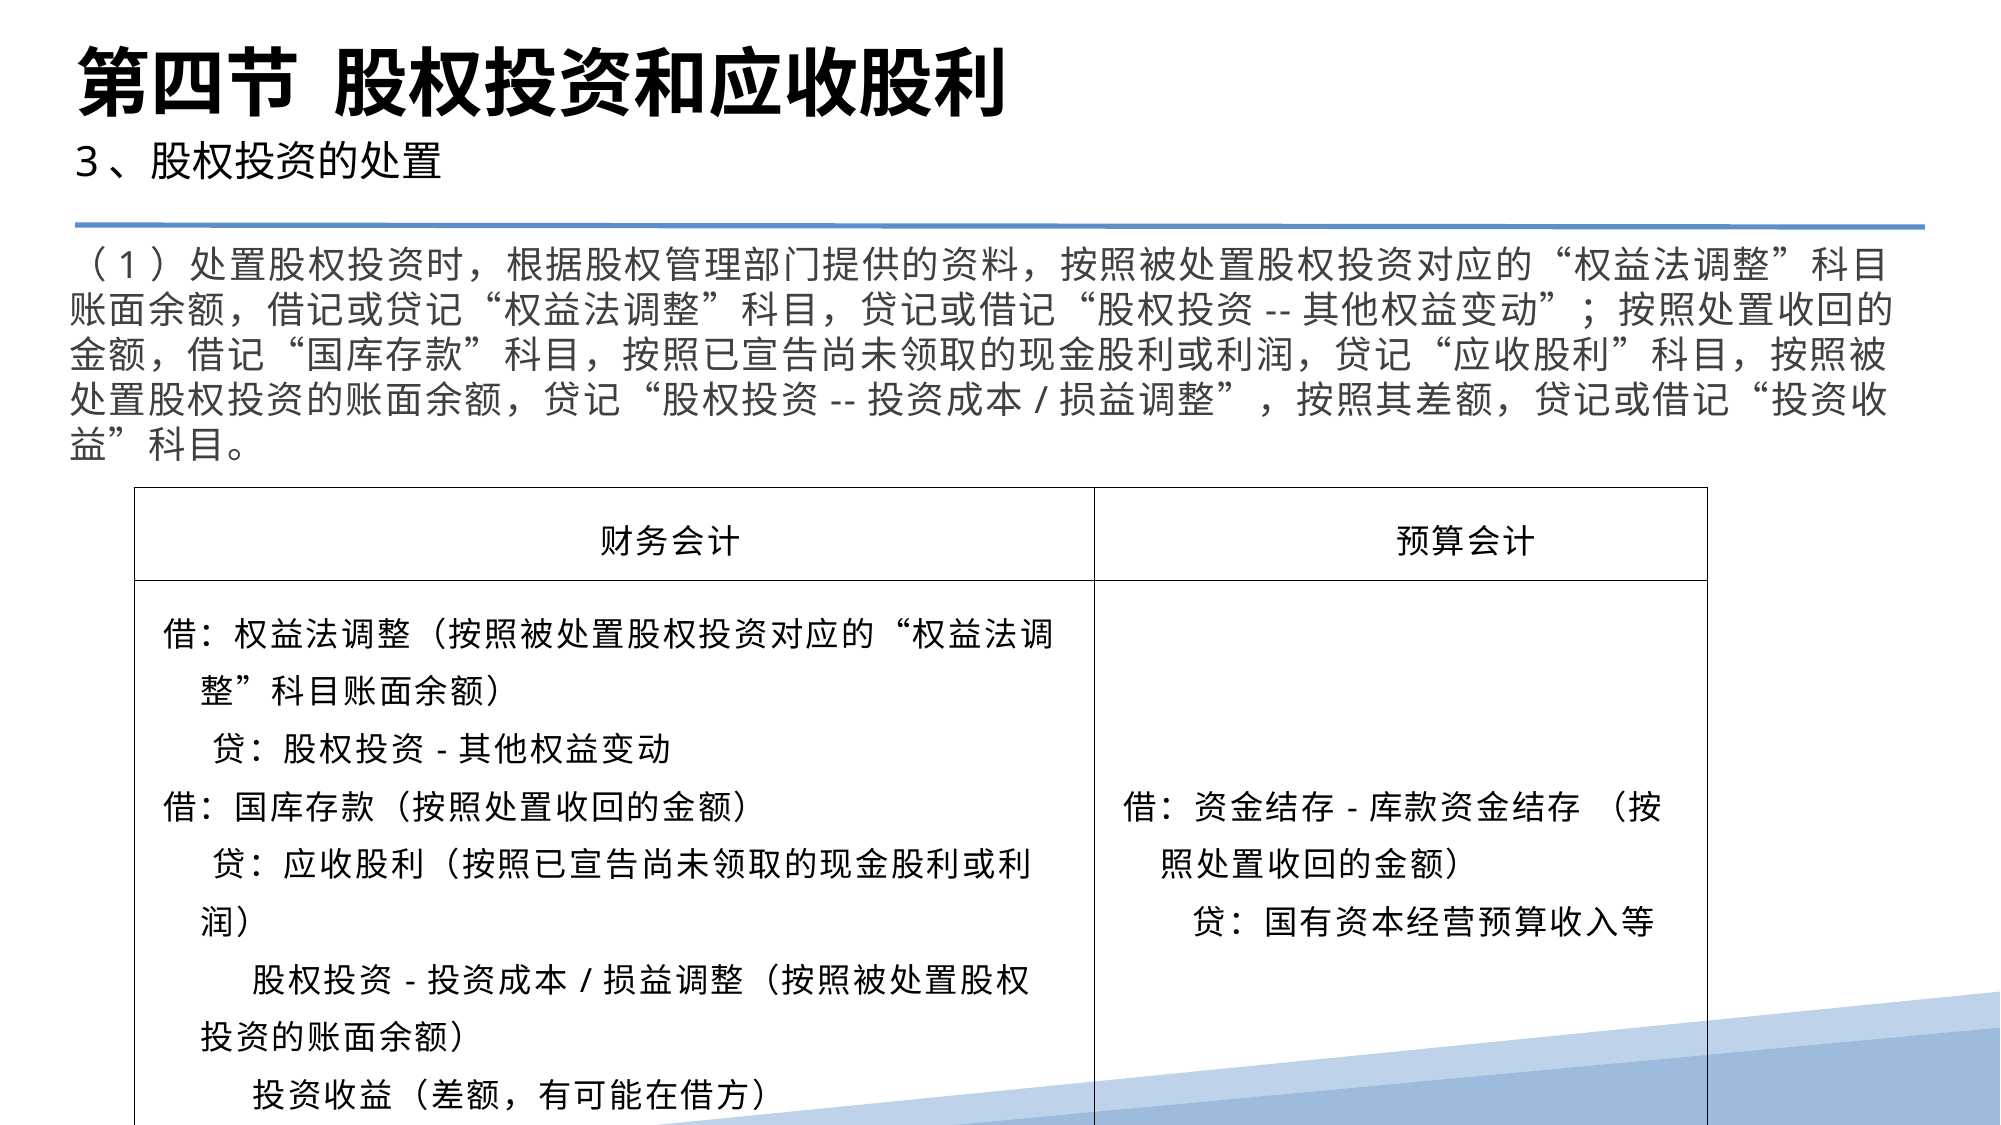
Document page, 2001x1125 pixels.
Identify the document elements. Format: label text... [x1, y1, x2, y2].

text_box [656, 991, 2000, 1125]
table_header 预算会计 [1095, 488, 1707, 580]
table_cell 借：权益法调整（按照被处置股权投资对应的“权益法调整”科目账面余额） 贷：股权投资-其他权益变动 借：国库存款（按照处置收回的金额） 贷：应收股利（按照已宣告尚未领取的现金股利或利润） 股权投资-投资成本/损益调整（按照被处置股权投资的账面余额） 投资收益（差额，有可能在借方） [135, 581, 1094, 1125]
text_box 第四节 股权投资和应收股利 [75, 24, 1925, 124]
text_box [74, 224, 1925, 228]
table_header 财务会计 [135, 488, 1094, 580]
text_box （1）处置股权投资时，根据股权管理部门提供的资料，按照被处置股权投资对应的“权益法调整”科目账面余额，借记或贷记“权益法调整”科目，贷记或借记“股权投资--其他权益变动”；按照处置收回的金额，借记“国库存款”科目，按照已宣告尚未领取的现金股利或利润，贷记“应收股利”科目，按照被处置股权投资的账面余额，贷记“股权投资--投资成本/损益调整”，按照其差额，贷记或借记“投资收益”科目。 [58, 224, 1925, 537]
table_cell 借：资金结存-库款资金结存 （按照处置收回的金额） 贷：国有资本经营预算收入等 [1095, 581, 1707, 991]
text_box 3、股权投资的处置 [75, 124, 1925, 200]
